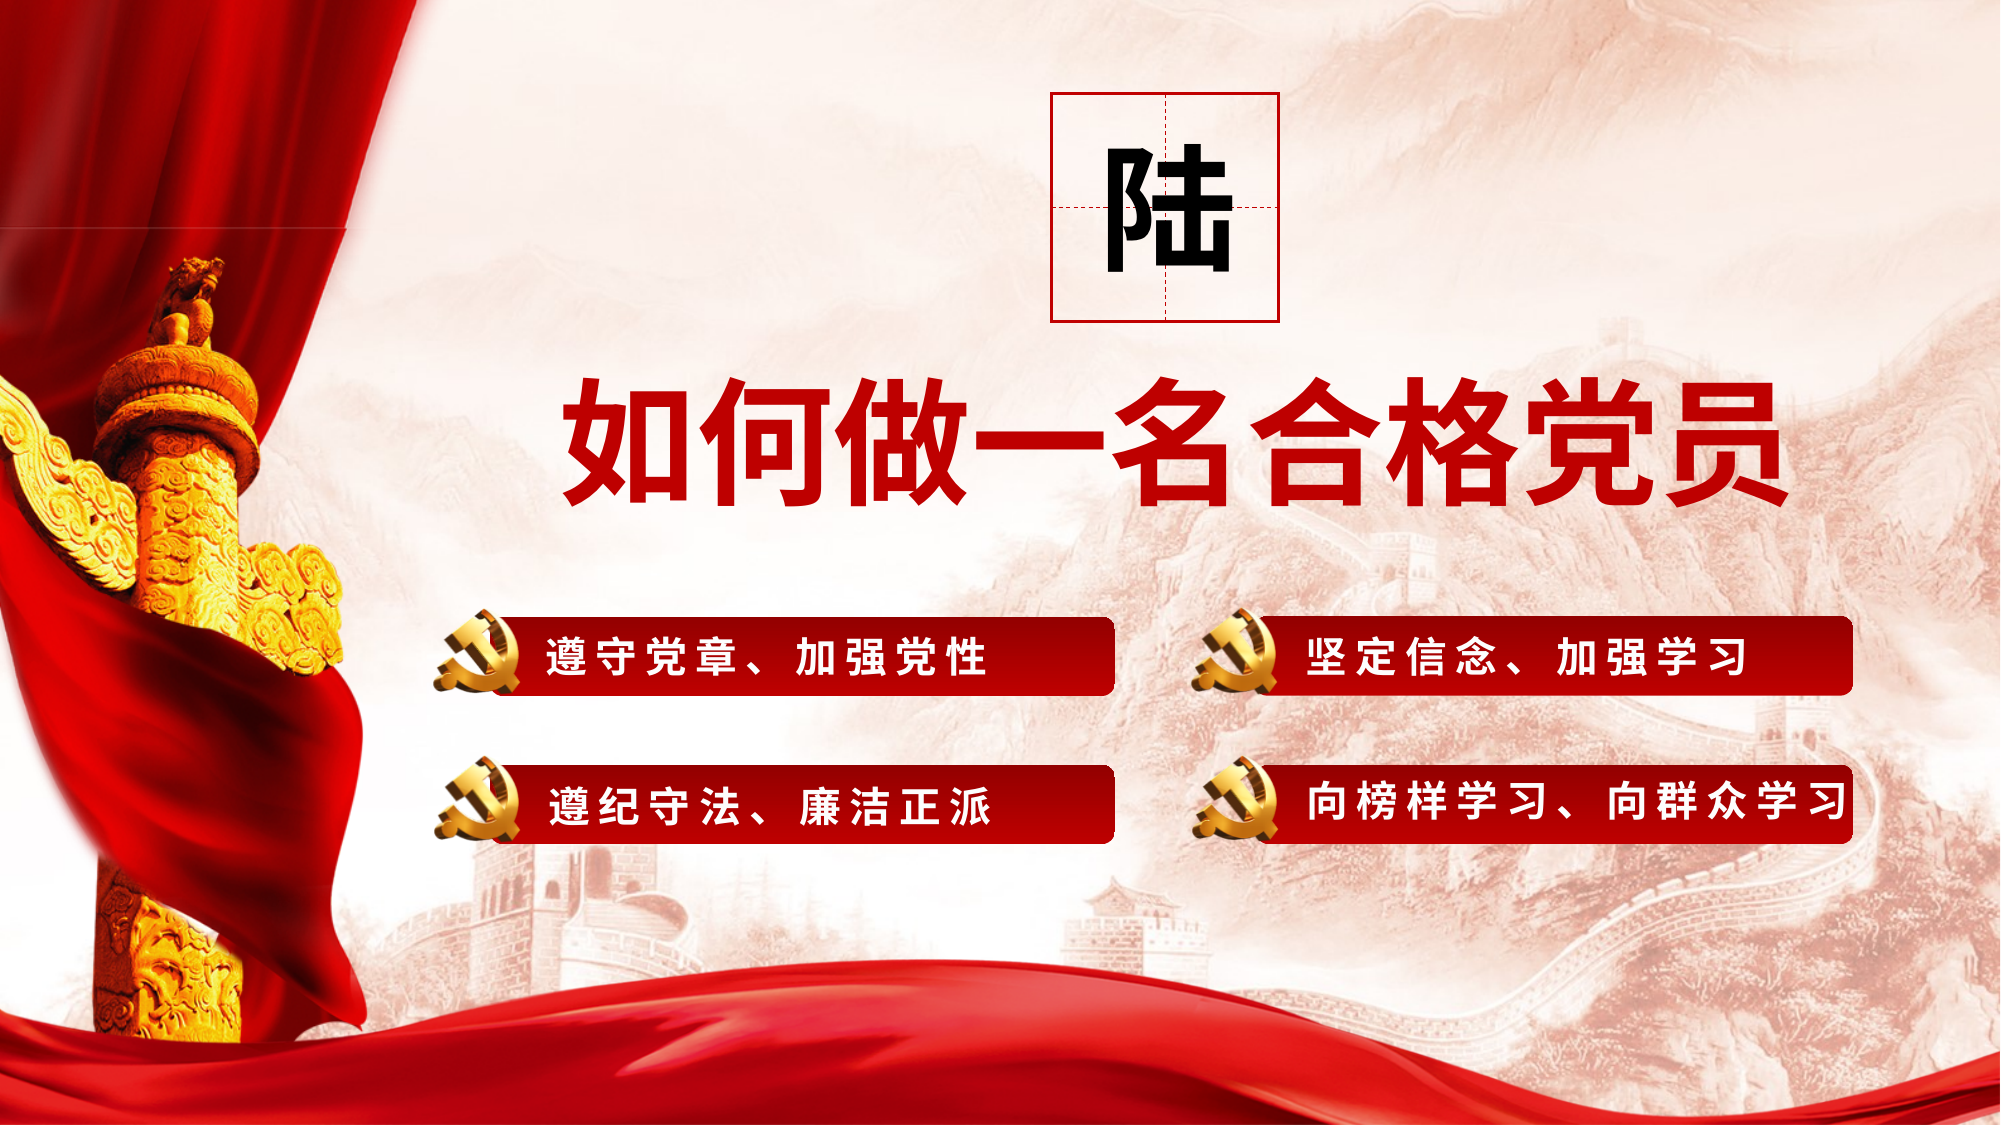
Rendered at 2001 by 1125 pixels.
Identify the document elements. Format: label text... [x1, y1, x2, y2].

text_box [528, 764, 1115, 845]
picture [0, 0, 2001, 1125]
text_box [527, 616, 1115, 697]
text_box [1051, 93, 1279, 322]
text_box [1285, 616, 1854, 696]
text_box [1286, 764, 1871, 845]
text_box 如何做一名合格党员 [564, 349, 1812, 530]
